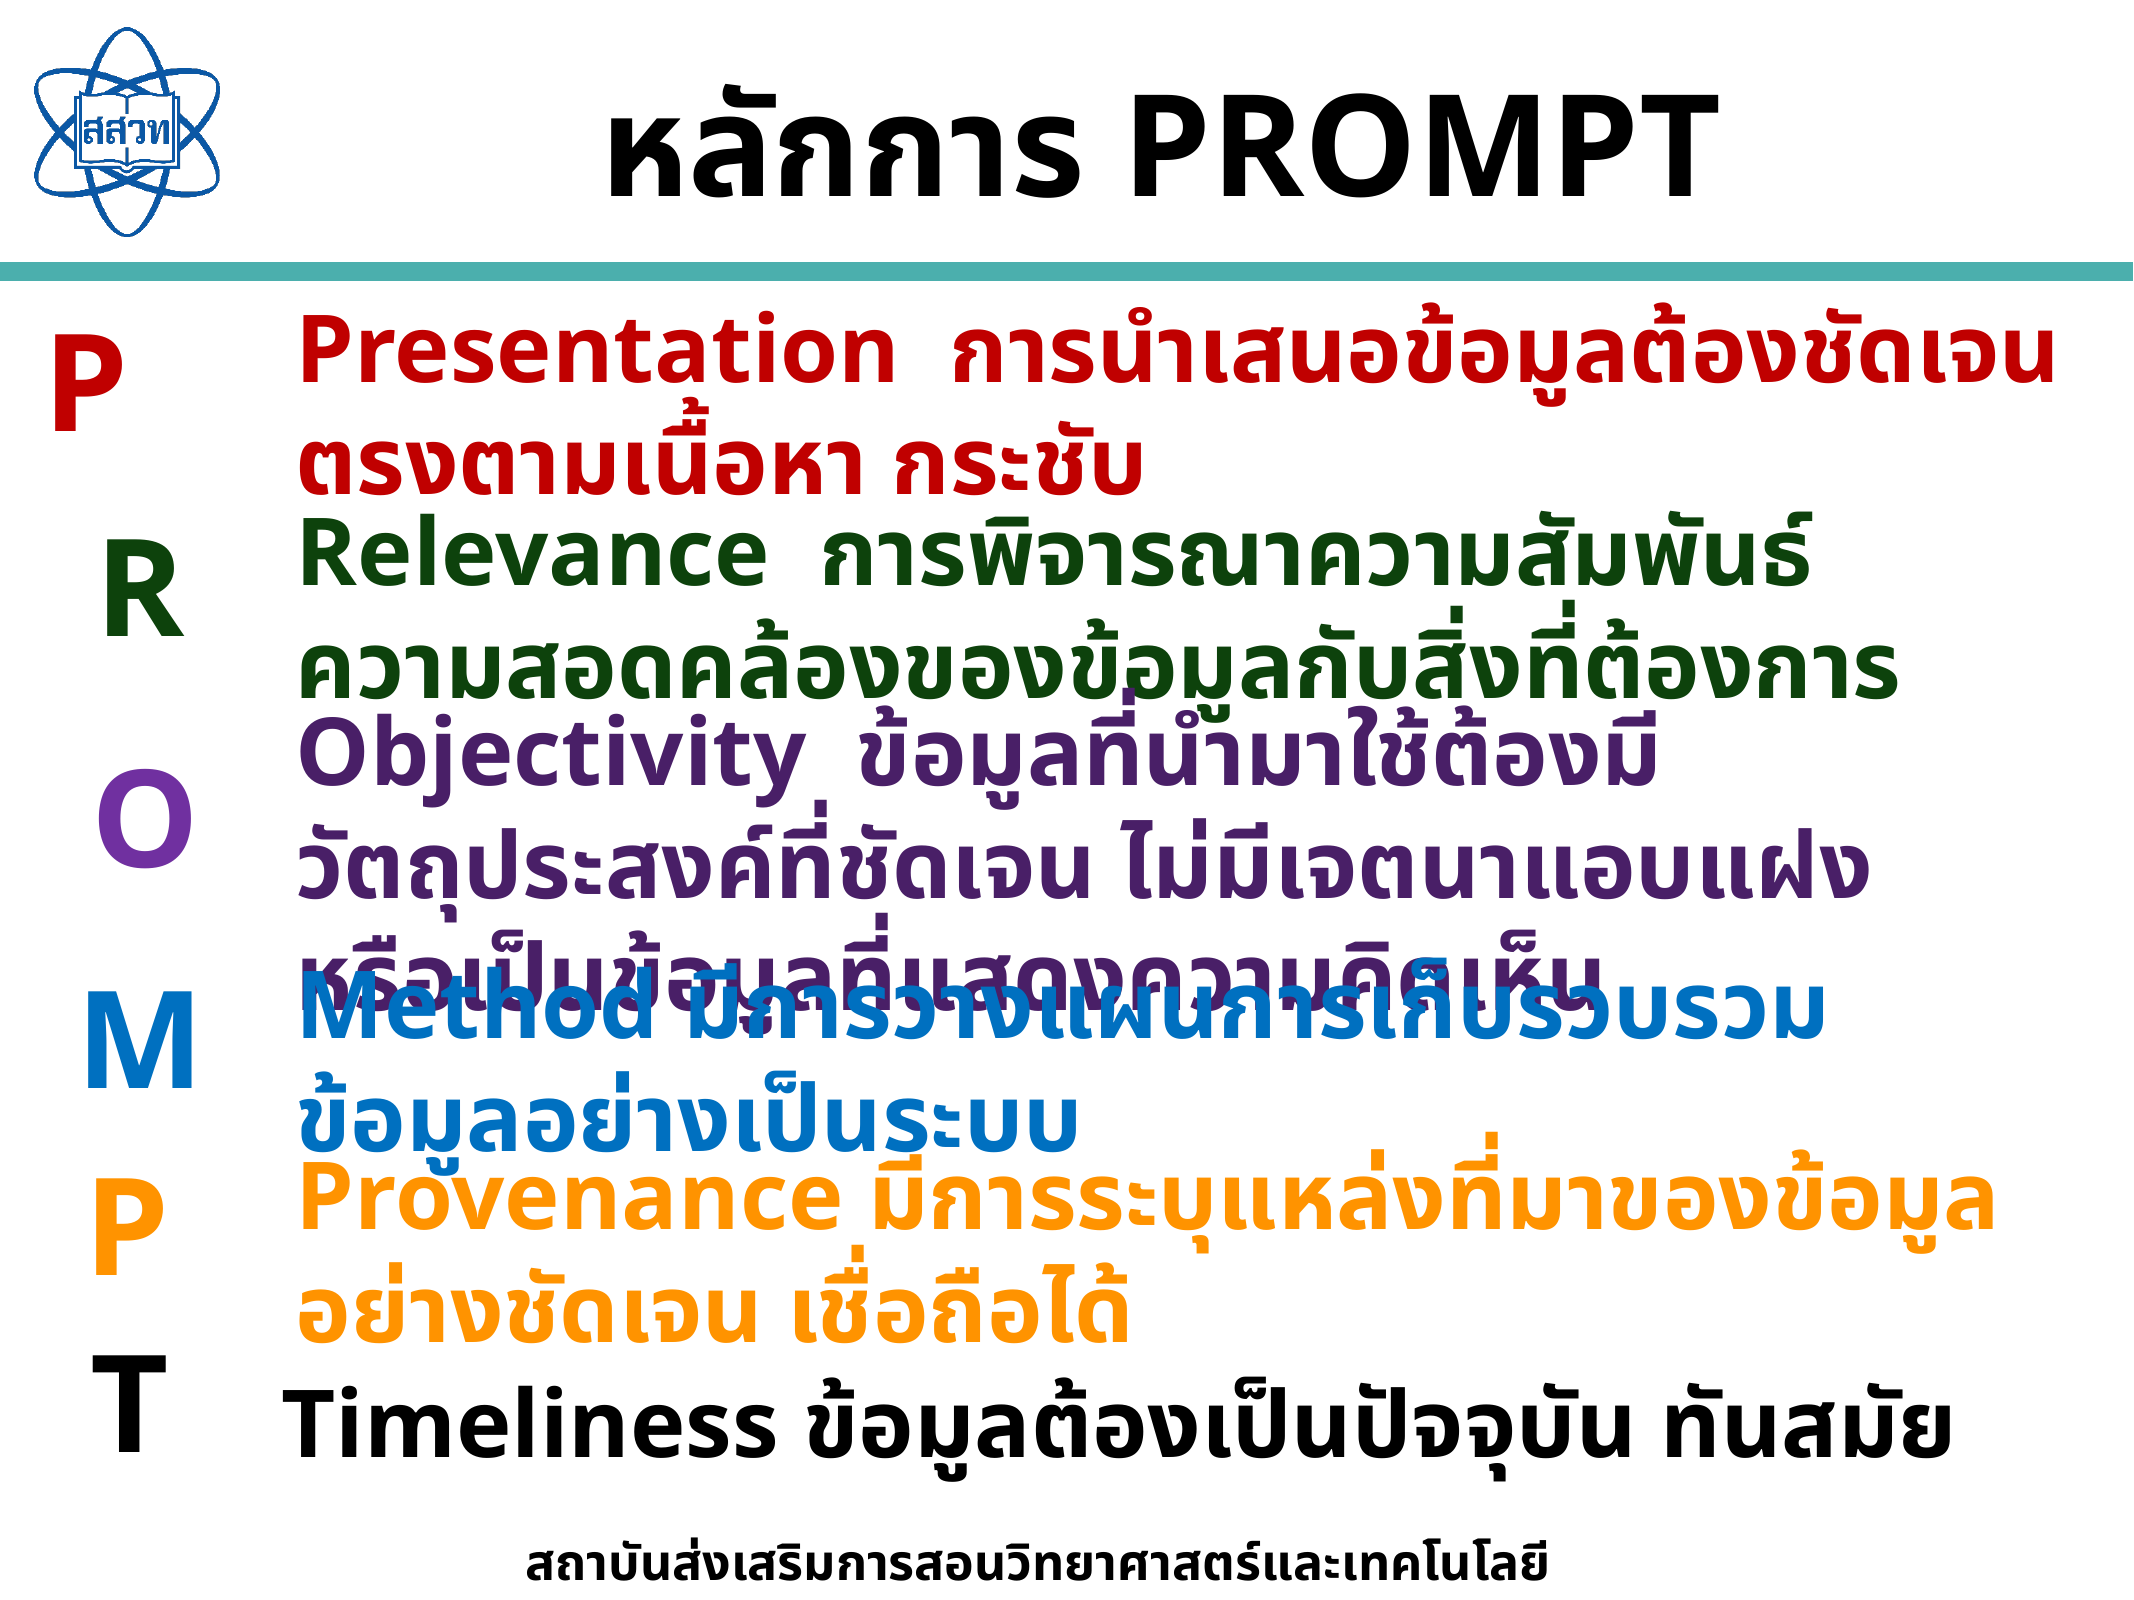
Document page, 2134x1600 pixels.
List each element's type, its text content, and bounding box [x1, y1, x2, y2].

text_box R [27, 492, 252, 672]
picture [33, 27, 220, 237]
text_box Objectivity ข้อมูลที่นำมาใช้ต้องมีวัตถุประสงค์ที่ชัดเจน ไม่มีเจตนาแอบแฝง หรือเป็นข้อมูลที่แสดงความคิดเห็น [287, 683, 1939, 936]
text_box หลักการ PROMPT [259, 46, 2063, 233]
text_box Relevance การพิจารณาความสัมพันธ์ ความสอดคล้องของข้อมูลกับสิ่งที่ต้องการ [287, 483, 1939, 683]
text_box สถาบันส่งเสริมการสอนวิทยาศาสตร์และเทคโนโลยี [74, 1522, 2002, 1589]
text_box Timeliness ข้อมูลต้องเป็นปัจจุบัน ทันสมัย [273, 1355, 2049, 1485]
text_box M [27, 944, 252, 1124]
text_box P [35, 287, 260, 467]
text_box O [32, 724, 258, 904]
text_box Presentation การนำเสนอข้อมูลต้องชัดเจน ตรงตามเนื้อหา กระชับ [287, 280, 2098, 522]
text_box Provenance มีการระบุแหล่งที่มาของข้อมูลอย่างชัดเจน เชื่อถือได้ [287, 1127, 2063, 1369]
text_box P [14, 1131, 239, 1311]
text_box Method มีการวางแผนการเก็บรวบรวมข้อมูลอย่างเป็นระบบ [287, 936, 1939, 1127]
text_box T [17, 1308, 242, 1488]
